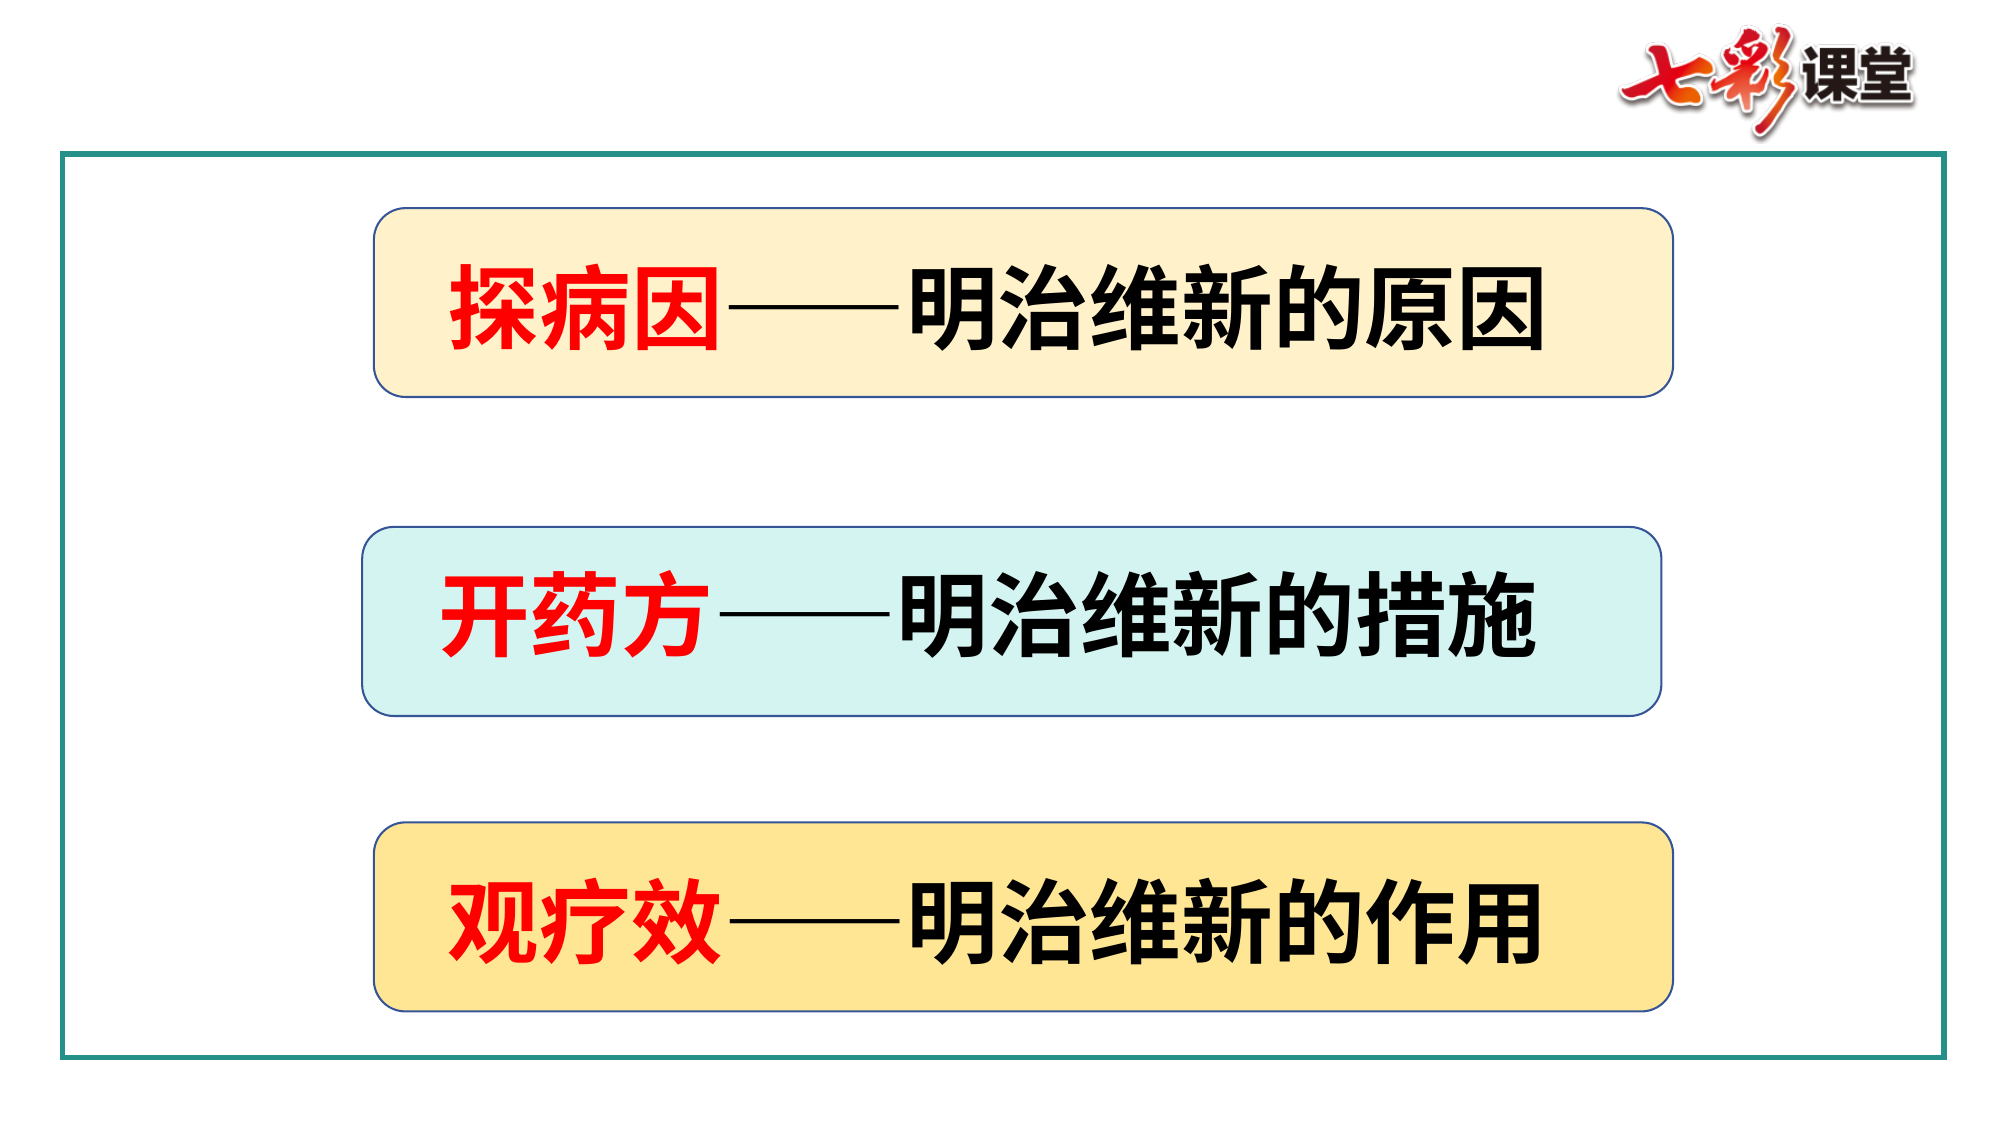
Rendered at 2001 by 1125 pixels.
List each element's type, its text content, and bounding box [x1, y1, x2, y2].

text_box 观疗效——明治维新的作用 [433, 857, 1674, 983]
text_box [372, 821, 1675, 1013]
picture [1614, 19, 1923, 144]
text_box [361, 526, 1662, 717]
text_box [373, 207, 1674, 398]
